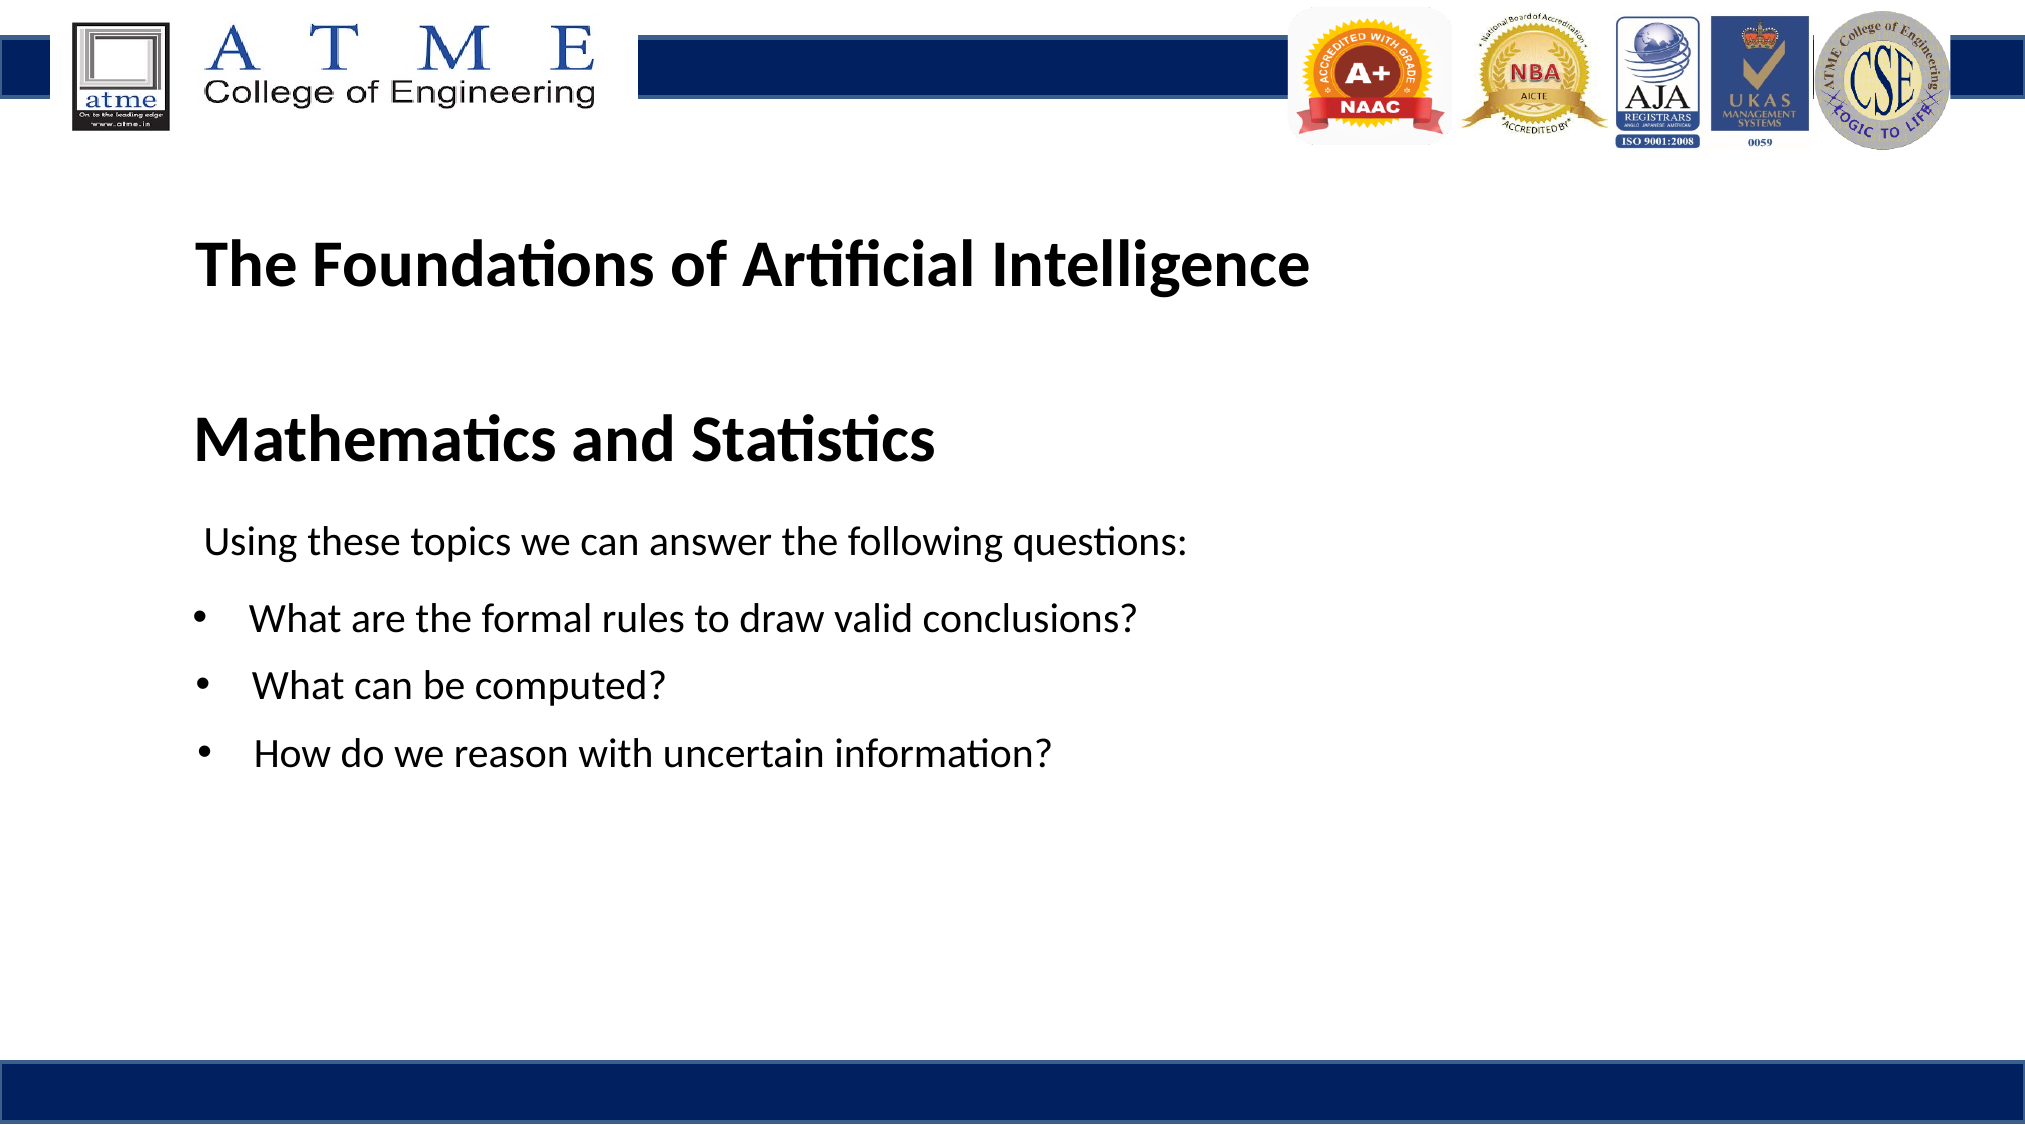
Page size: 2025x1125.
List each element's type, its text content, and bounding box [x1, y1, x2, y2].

picture [1814, 9, 1951, 151]
text_box Using these topics we can answer the following questions: [188, 506, 1204, 571]
text_box What are the formal rules to draw valid conclusions? [177, 583, 1154, 649]
text_box Mathematics and Statistics [179, 387, 952, 483]
picture [50, 0, 638, 150]
text_box The Foundations of Artificial Intelligence [180, 212, 1327, 308]
text_box How do we reason with uncertain information? [182, 718, 1069, 784]
text_box What can be computed? [180, 650, 683, 716]
picture [1287, 6, 1813, 150]
